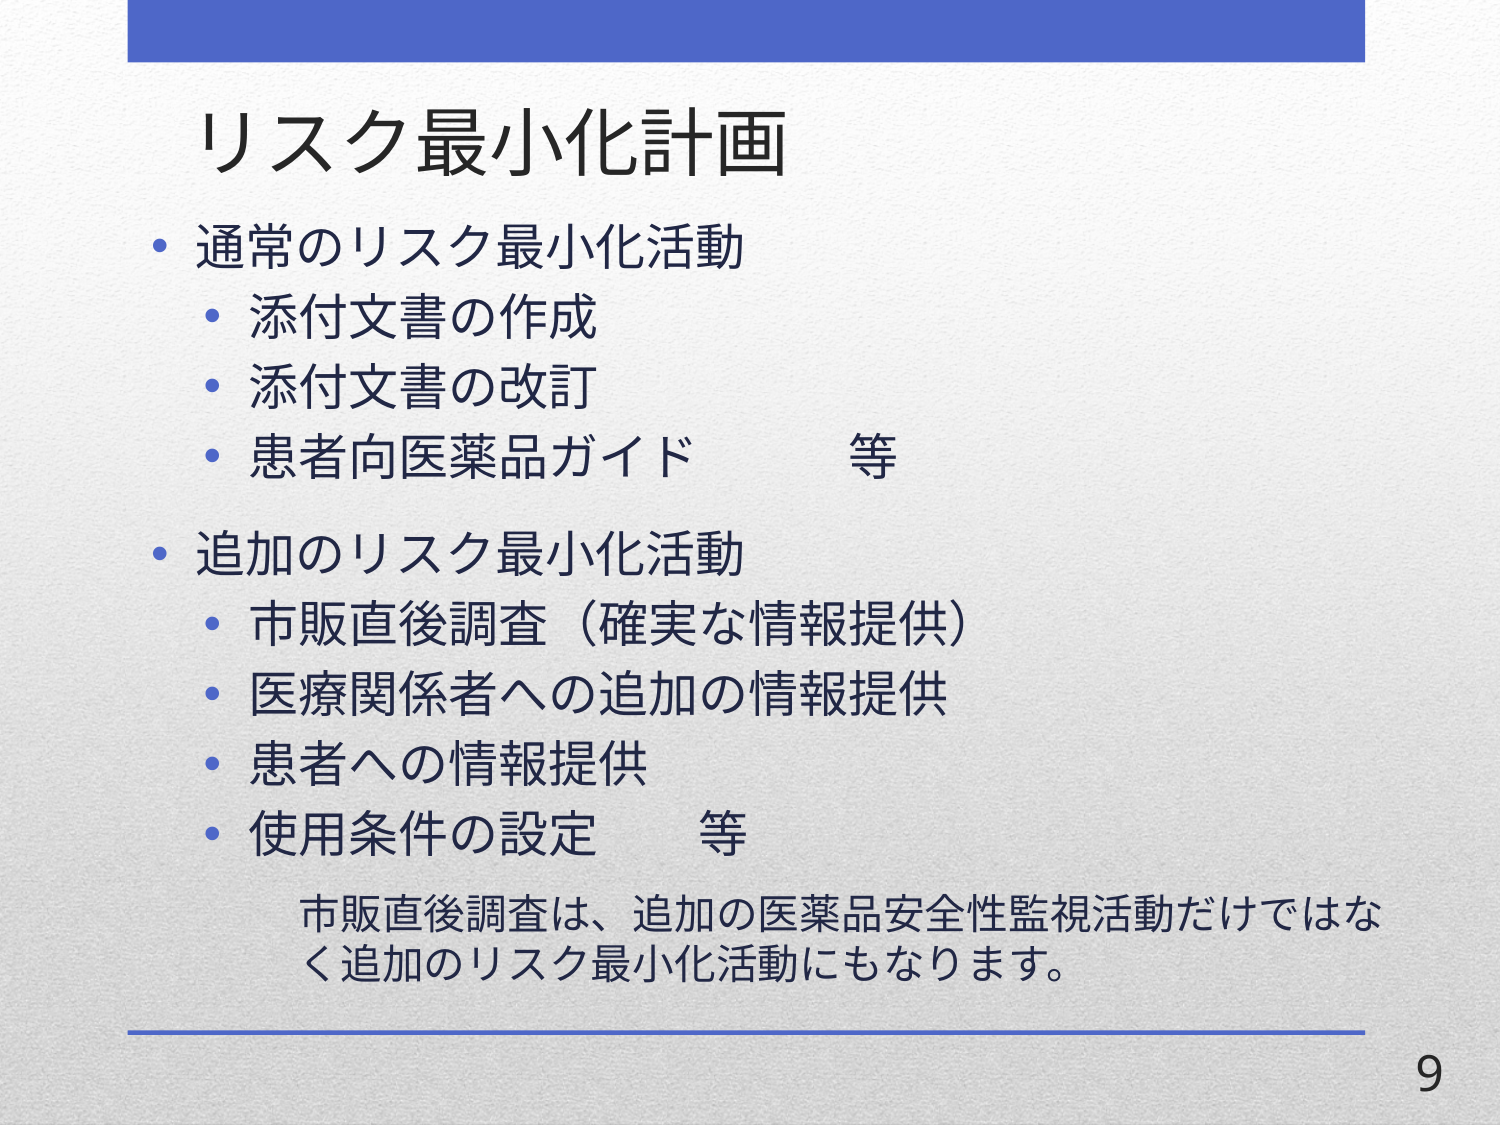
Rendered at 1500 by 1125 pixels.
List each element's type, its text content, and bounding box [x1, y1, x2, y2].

list 通常のリスク最小化活動 添付文書の作成 添付文書の改訂 患者向医薬品ガイド 等 追加のリスク最小化活動 市販直後調査（確実な情報提供） 医療関係者への追加の情報提供 患者への情報提供 使用条件の設定 等 市販直後調査は、追加の医薬品安全性監視活動だけではなく追加のリスク最小化活動にもなります。 [135, 208, 1400, 1024]
title リスク最小化計画 [174, 62, 1288, 194]
slide_number 9 [1333, 1046, 1459, 1106]
